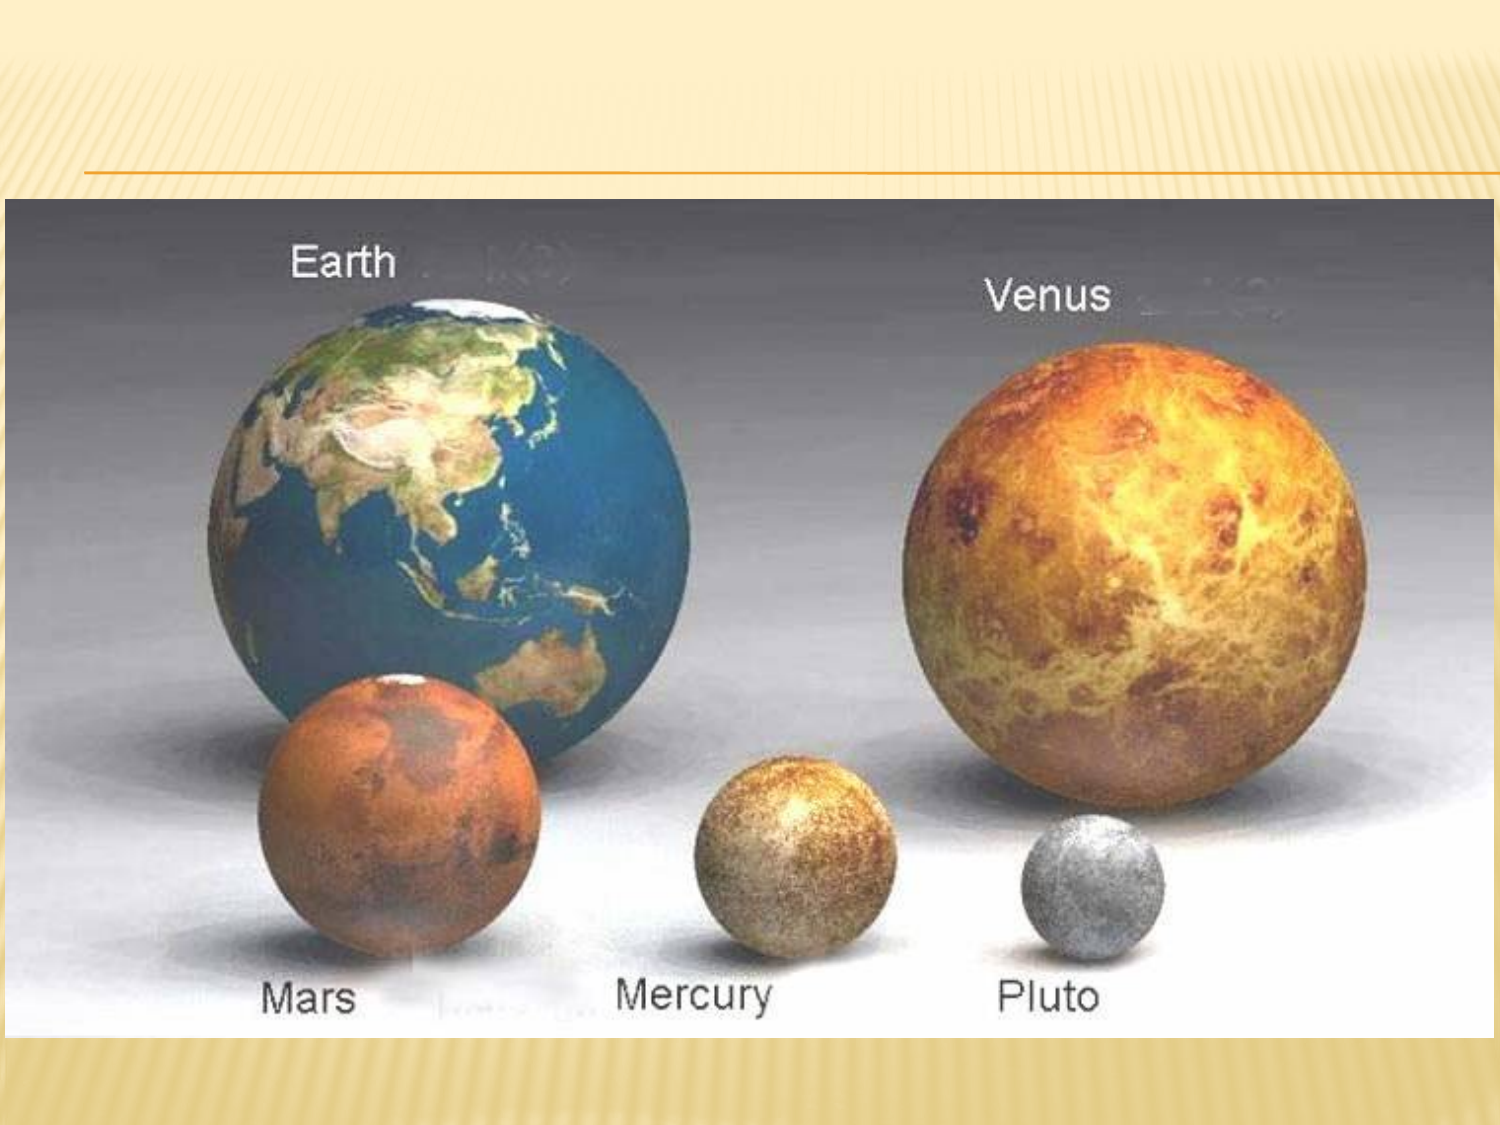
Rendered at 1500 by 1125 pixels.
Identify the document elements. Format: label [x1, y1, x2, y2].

list [5, 199, 1494, 1038]
